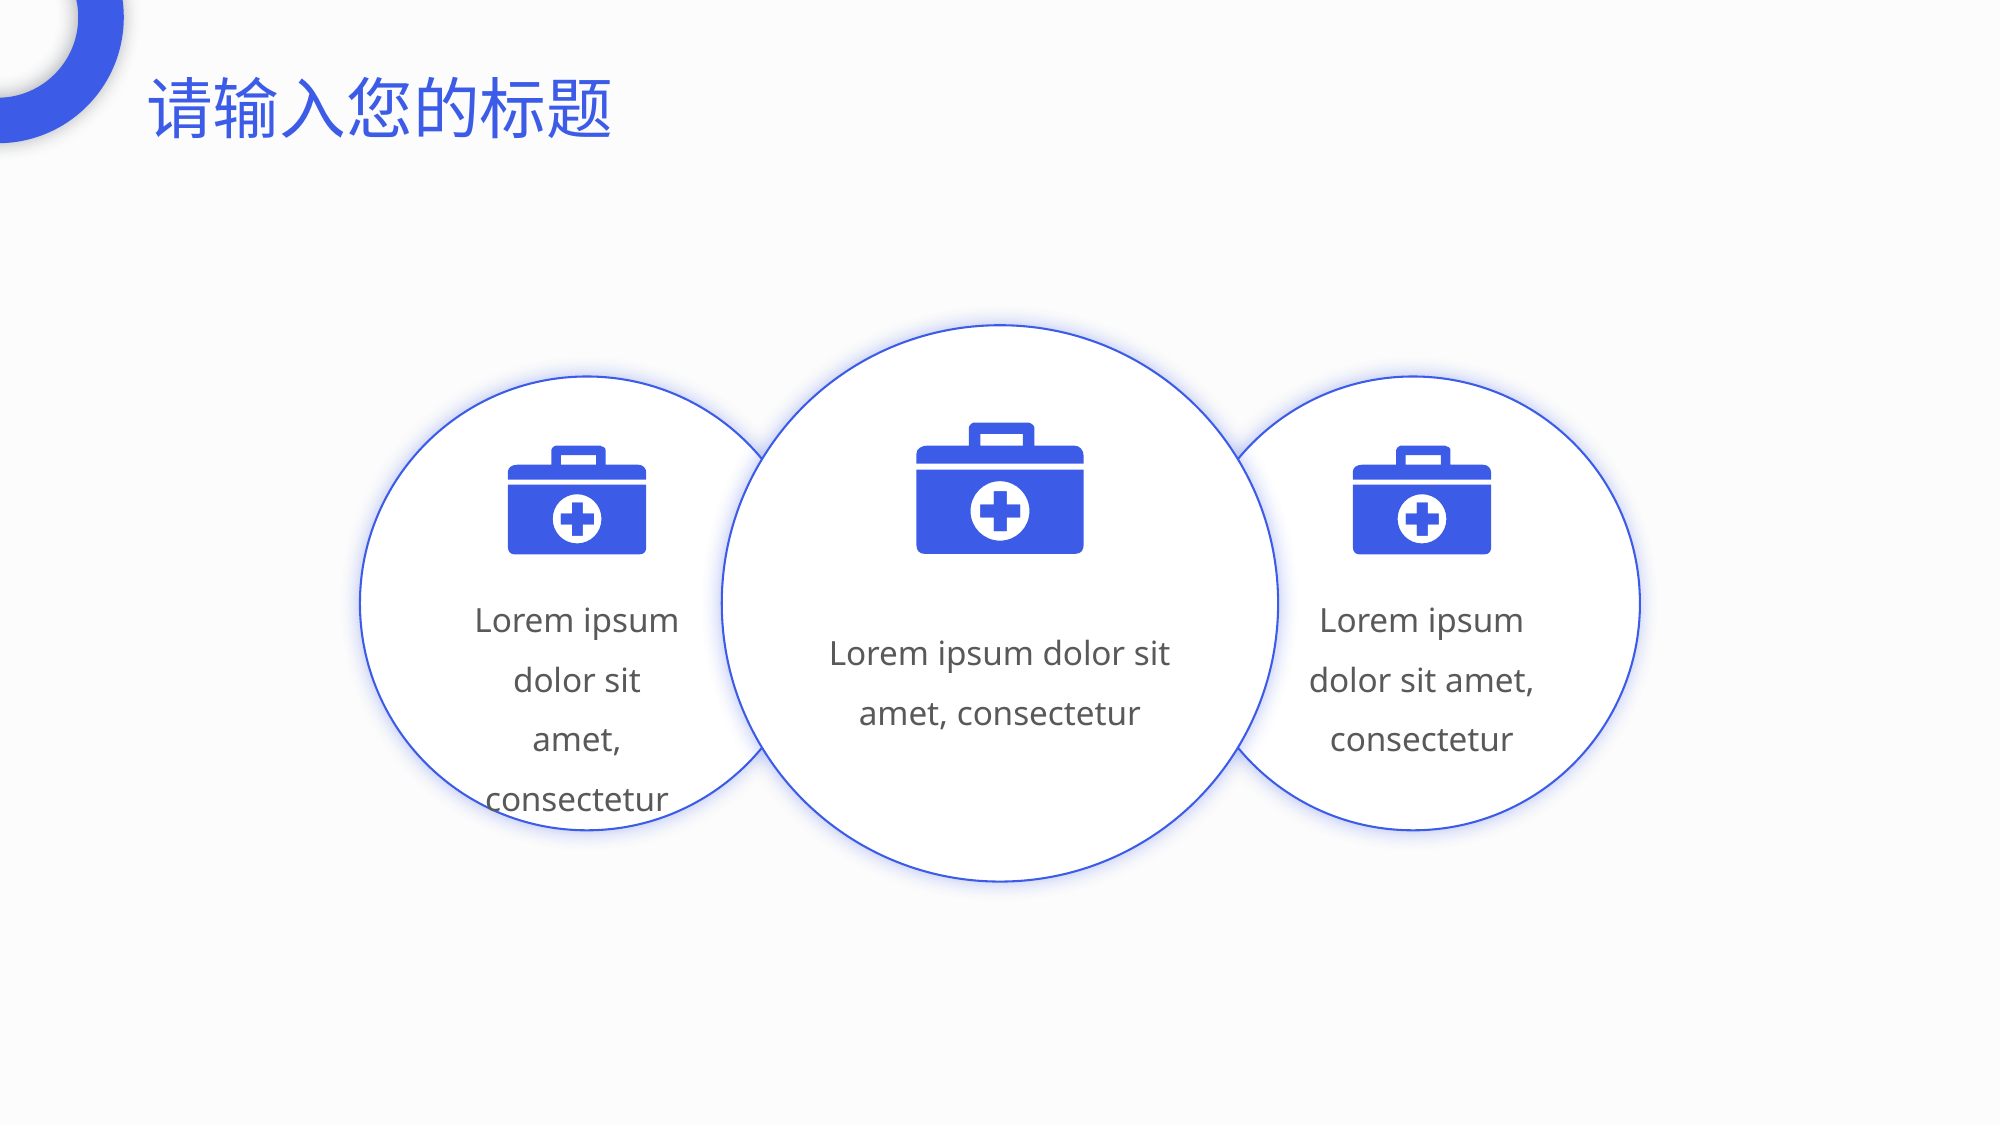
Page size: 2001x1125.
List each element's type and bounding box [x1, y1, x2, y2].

text_box [359, 376, 721, 831]
text_box [1279, 376, 1640, 831]
text_box [0, 0, 825, 156]
text_box [721, 325, 1279, 882]
